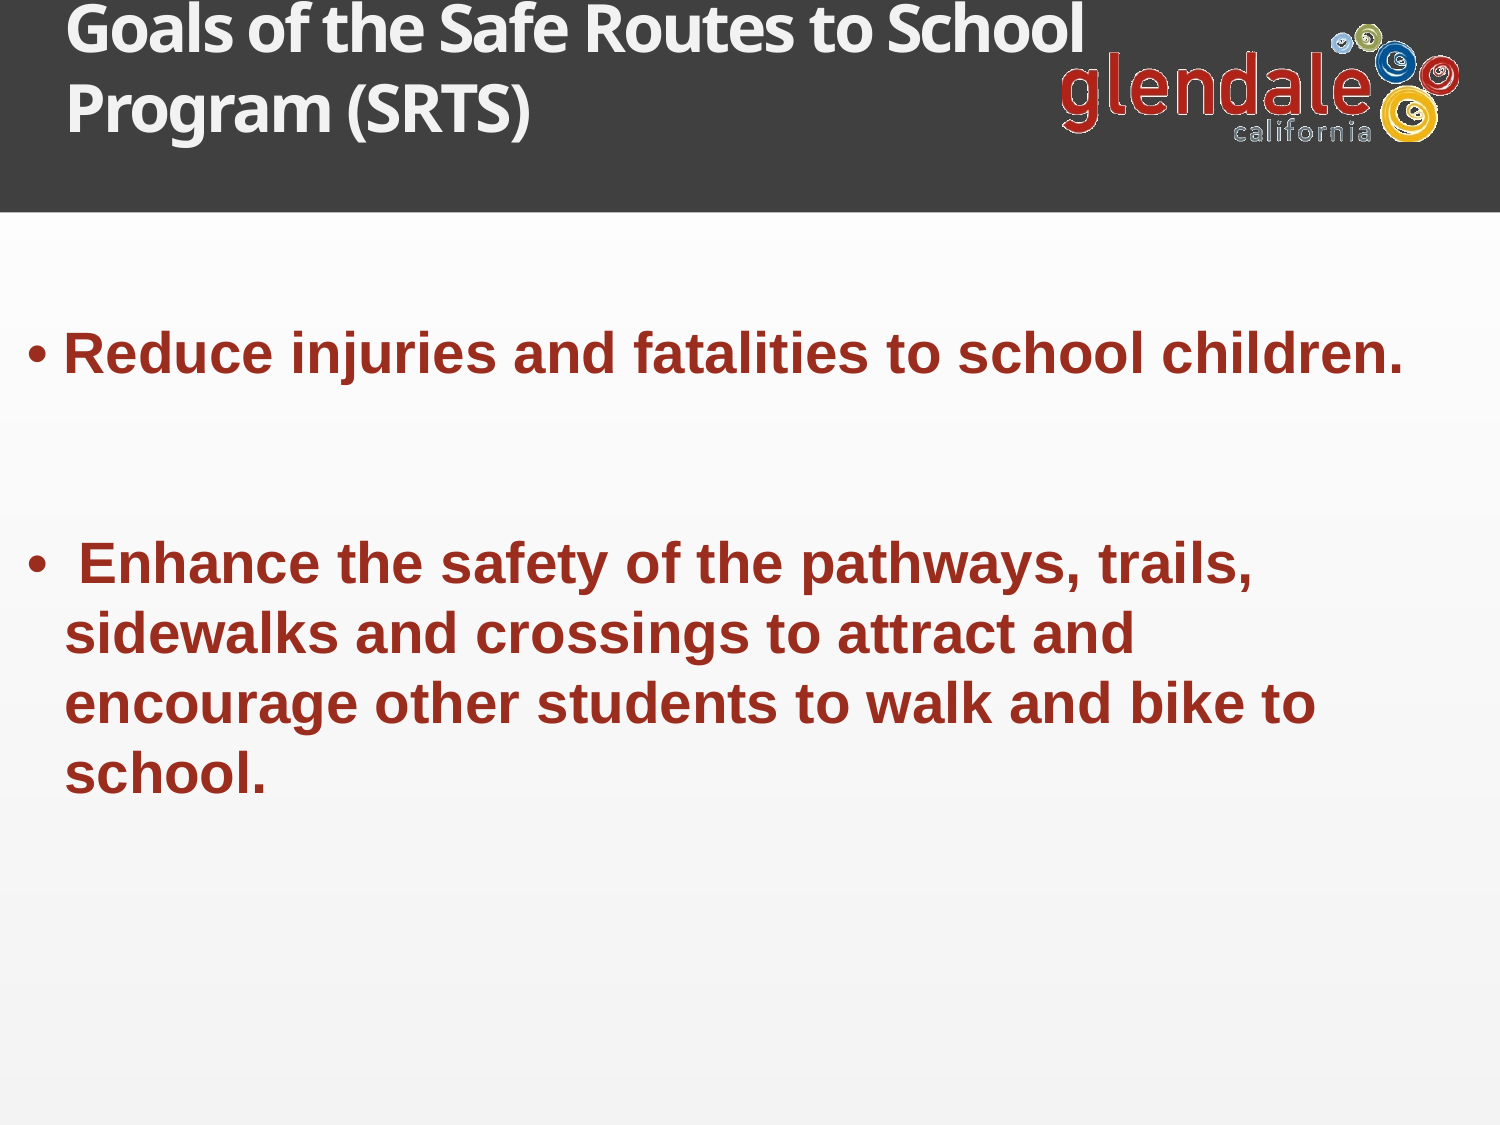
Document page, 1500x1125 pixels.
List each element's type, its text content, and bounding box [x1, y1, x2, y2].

text_box • Reduce injuries and fatalities to school children. • Enhance the safety of the pathways, trails, sidewalks and crossings to attract and encourage other students to walk and bike to school. [12, 237, 1459, 813]
title Goals of the Safe Routes to School Program (SRTS) [50, 0, 1400, 213]
picture [1062, 24, 1459, 143]
text_box [0, 0, 1500, 215]
